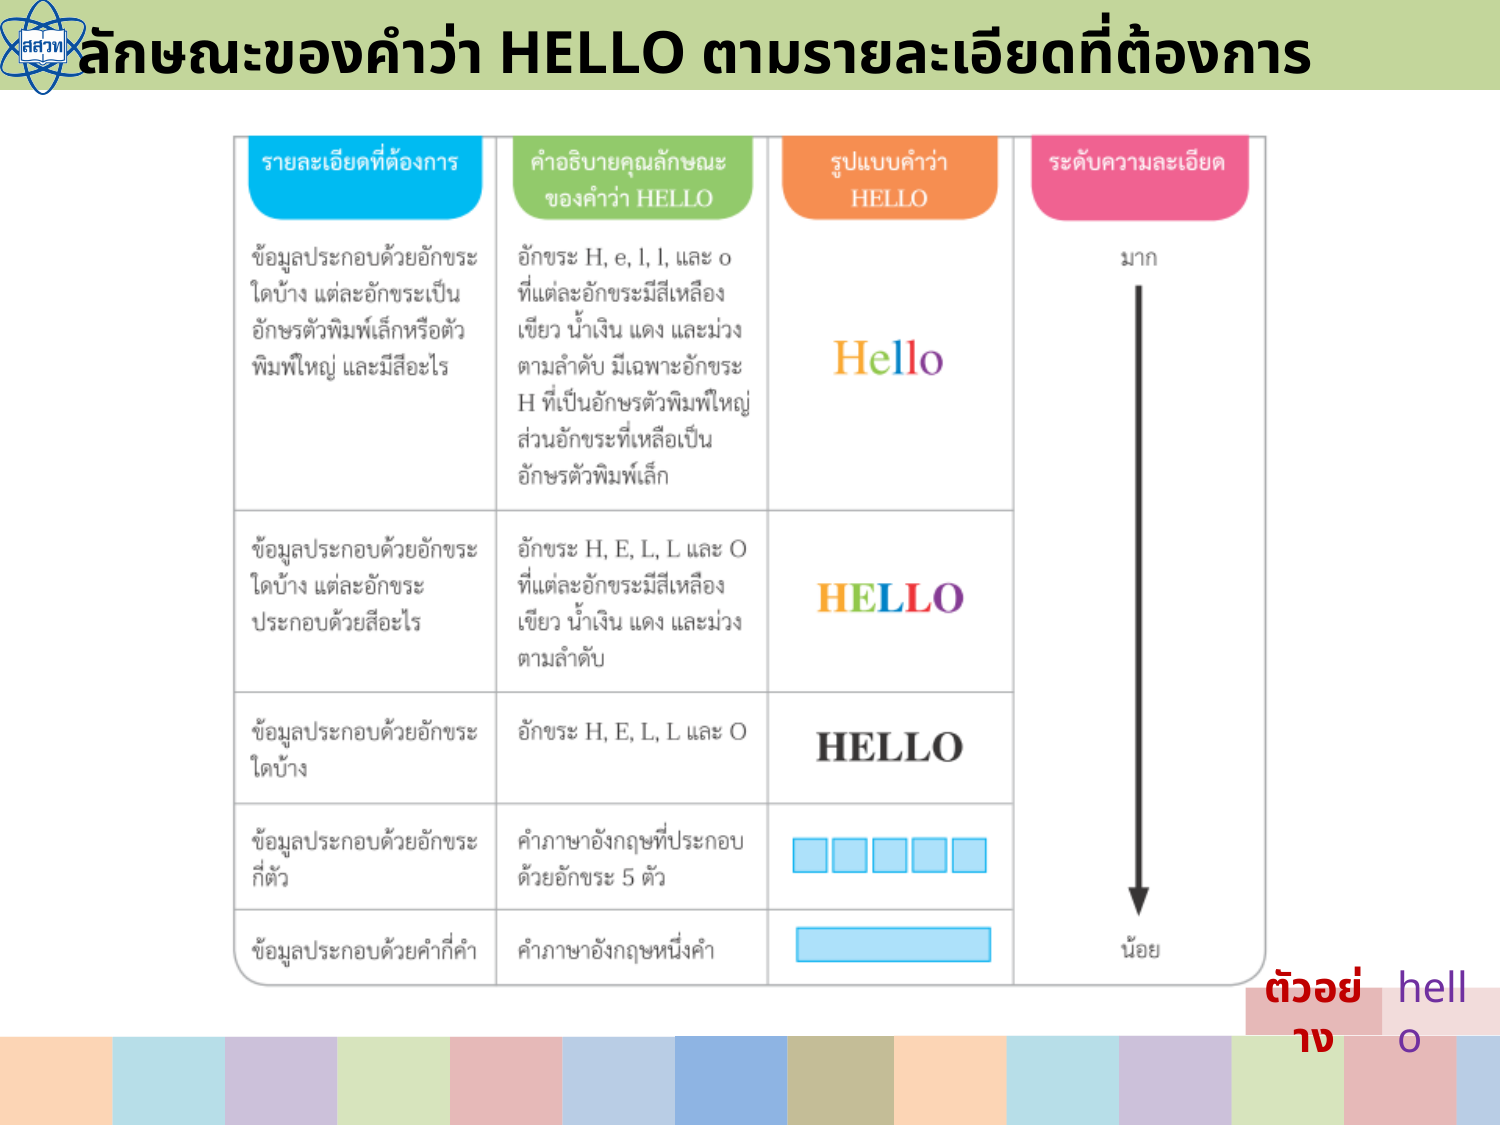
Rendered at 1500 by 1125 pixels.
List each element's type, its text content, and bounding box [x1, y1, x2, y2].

picture [0, 0, 86, 95]
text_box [1245, 987, 1500, 1036]
text_box ลักษณะของคำว่า HELLO ตามรายละเอียดที่ต้องการ [62, 7, 1328, 93]
picture [223, 125, 1276, 1000]
